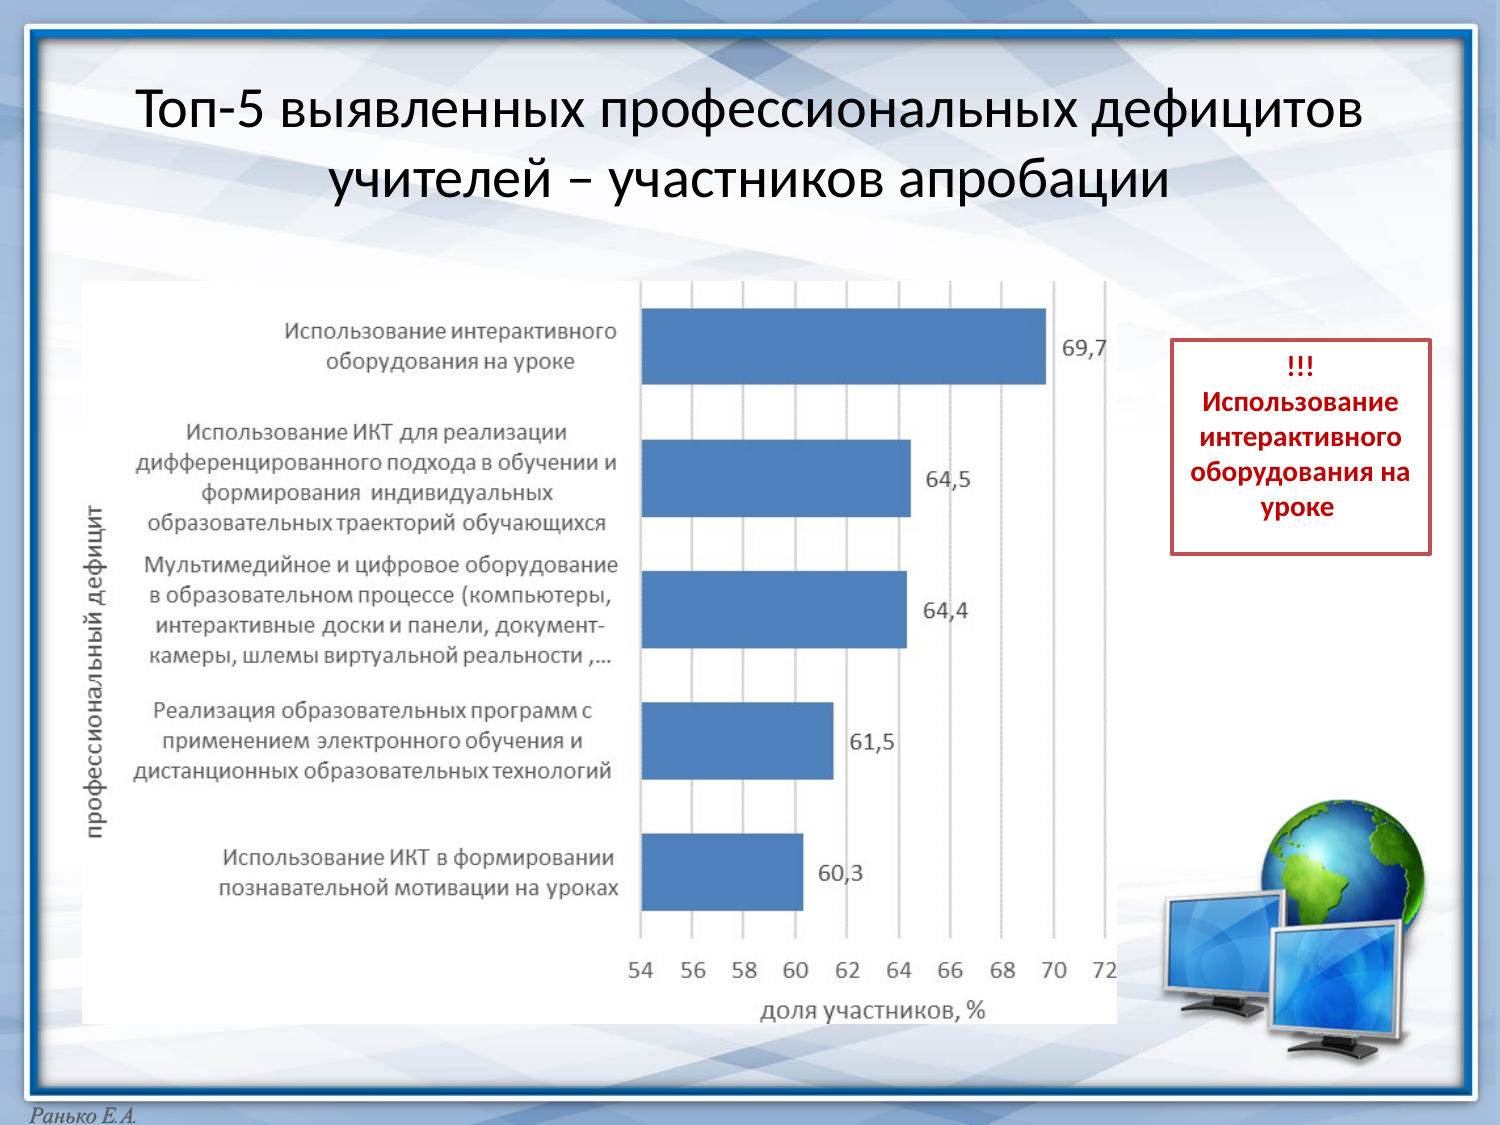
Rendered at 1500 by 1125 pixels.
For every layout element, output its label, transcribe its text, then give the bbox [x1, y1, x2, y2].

picture [0, 0, 1500, 1125]
title Топ-5 выявленных профессиональных дефицитов учителей – участников апробации [75, 45, 1425, 233]
text_box !!! Использование интерактивного оборудования на уроке [1170, 338, 1432, 556]
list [81, 280, 1118, 1024]
